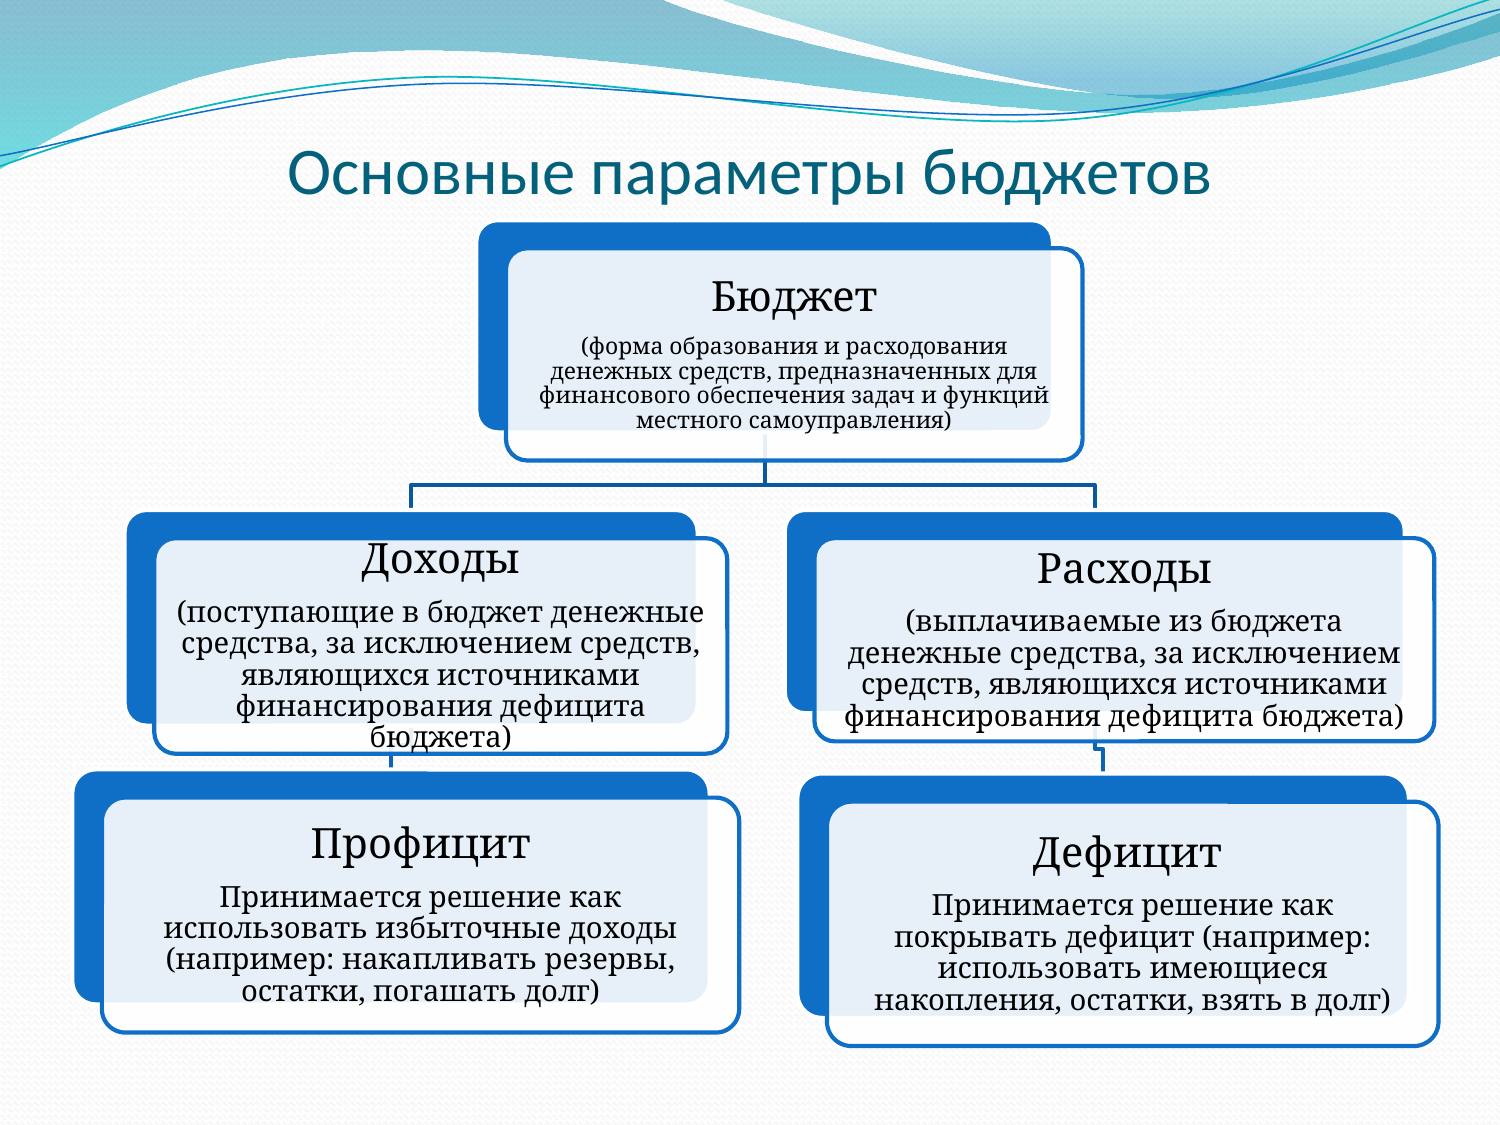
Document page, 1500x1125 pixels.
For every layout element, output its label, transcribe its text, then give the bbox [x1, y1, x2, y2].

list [88, 219, 1439, 1067]
title Основные параметры бюджетов [75, 90, 1425, 209]
